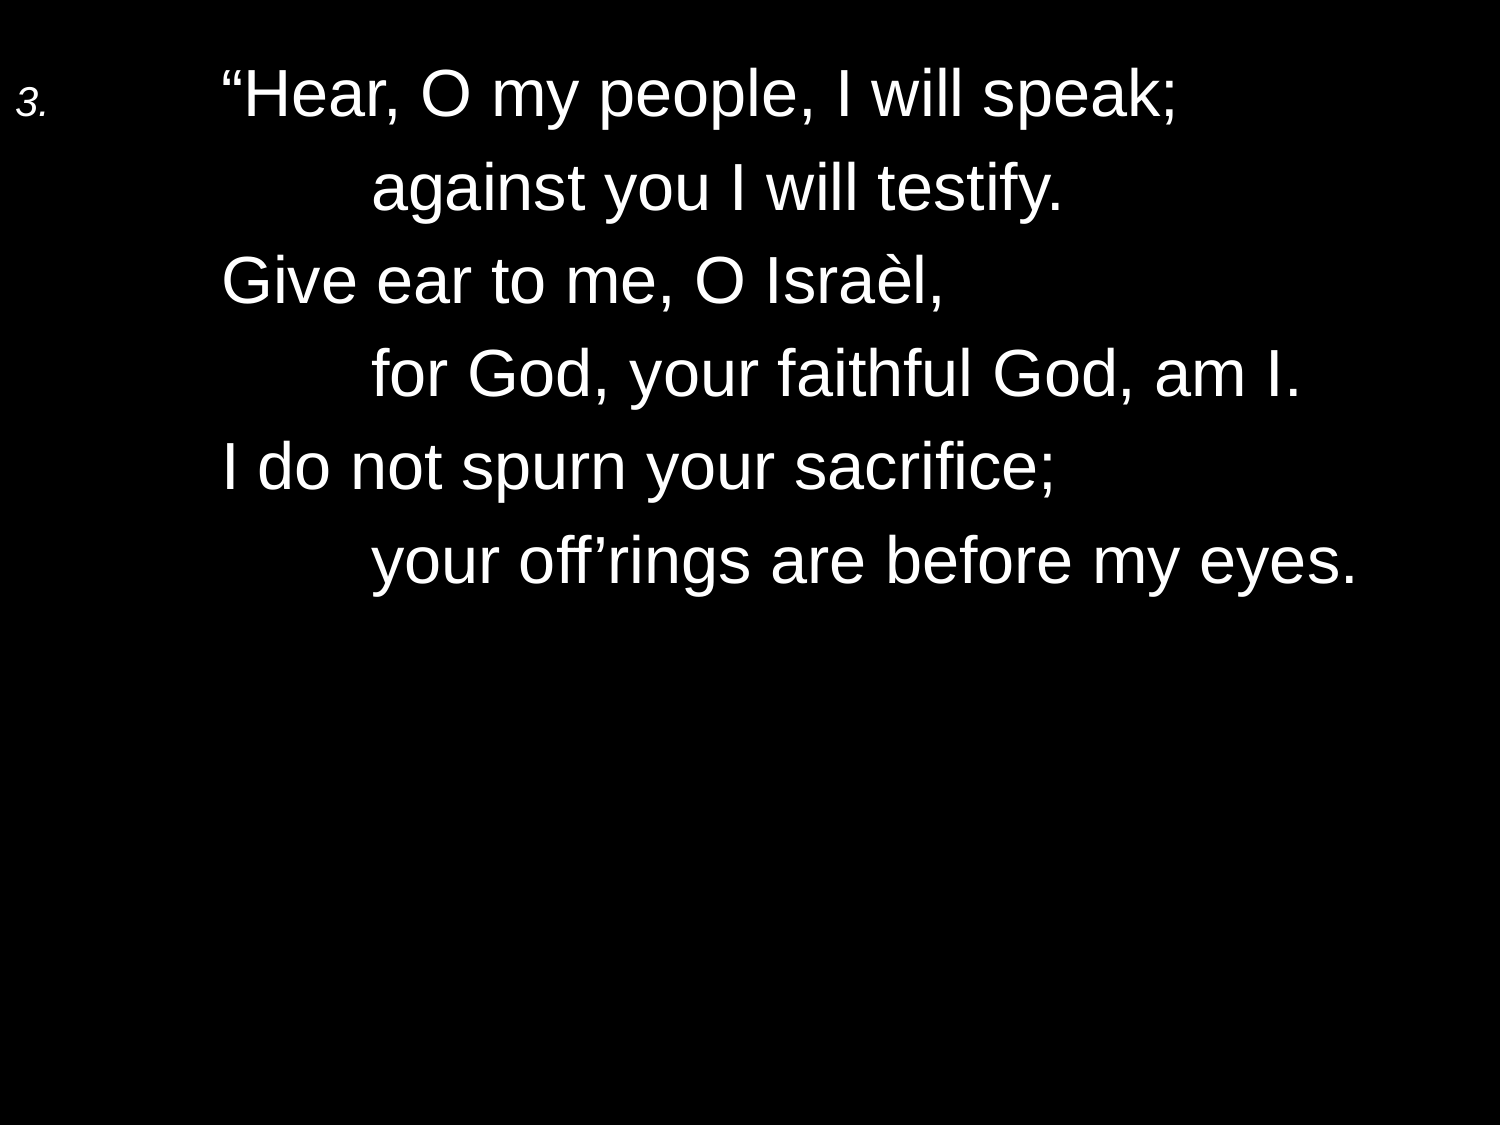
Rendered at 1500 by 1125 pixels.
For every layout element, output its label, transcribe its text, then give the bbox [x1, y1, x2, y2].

list 3. “Hear, O my people, I will speak; against you I will testify. Give ear to me, O Israèl, for God, your faithful God, am I. I do not spurn your sacrifice; your off’rings are before my eyes. [0, 42, 1500, 1047]
